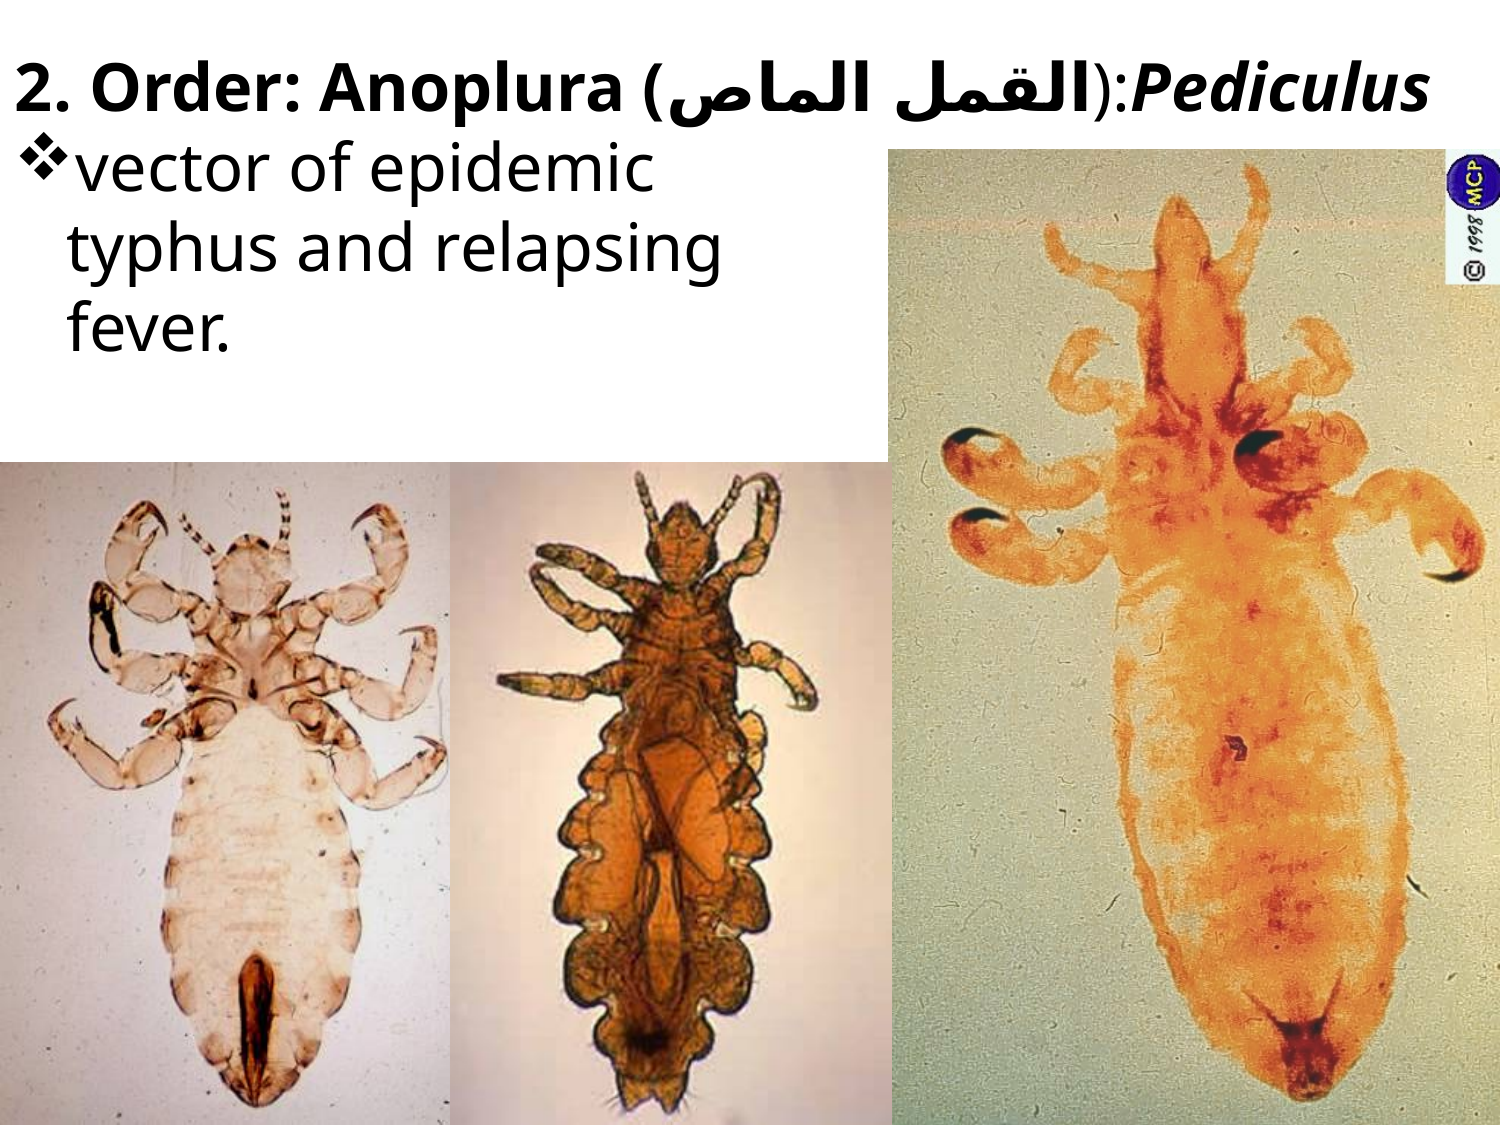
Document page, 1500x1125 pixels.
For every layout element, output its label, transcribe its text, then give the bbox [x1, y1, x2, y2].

text_box 2. Order: Anoplura (القمل الماص):Pediculus vector of epidemic typhus and relapsing fever. [0, 37, 1500, 372]
picture [0, 149, 1500, 1125]
